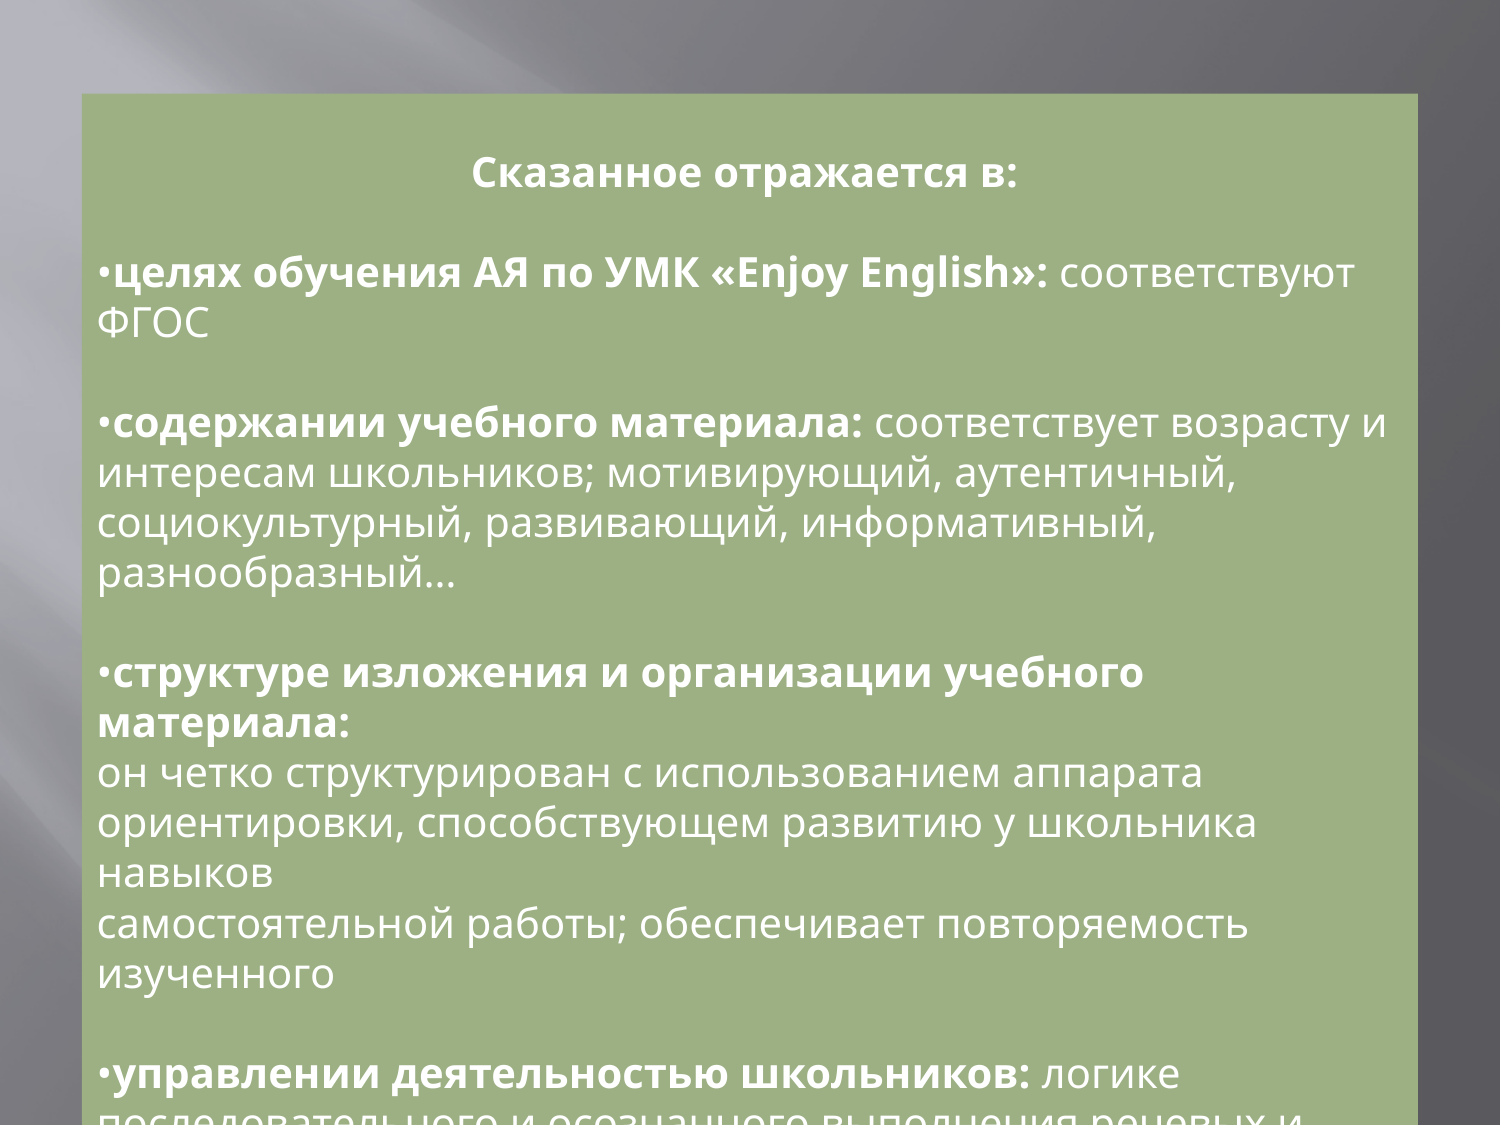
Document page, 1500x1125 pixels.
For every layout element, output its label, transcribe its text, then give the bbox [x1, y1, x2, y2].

text_box Сказанное отражается в: •целях обучения АЯ по УМК «Enjoy English»: соответствуют ФГОС •содержании учебного материала: соответствует возрасту и интересам школьников; мотивирующий, аутентичный, социокультурный, развивающий, информативный, разнообразный… •структуре изложения и организации учебного материала: он четко структурирован с использованием аппарата ориентировки, способствующем развитию у школьника навыков самостоятельной работы; обеспечивает повторяемость изученного •управлении деятельностью школьников: логике последовательного и осознанного выполнения речевых и учебных действий, инструментах контроля и самоконтроля с учетом ОГЭ, ЕГЭ и других форм аттестации [81, 93, 1418, 1125]
